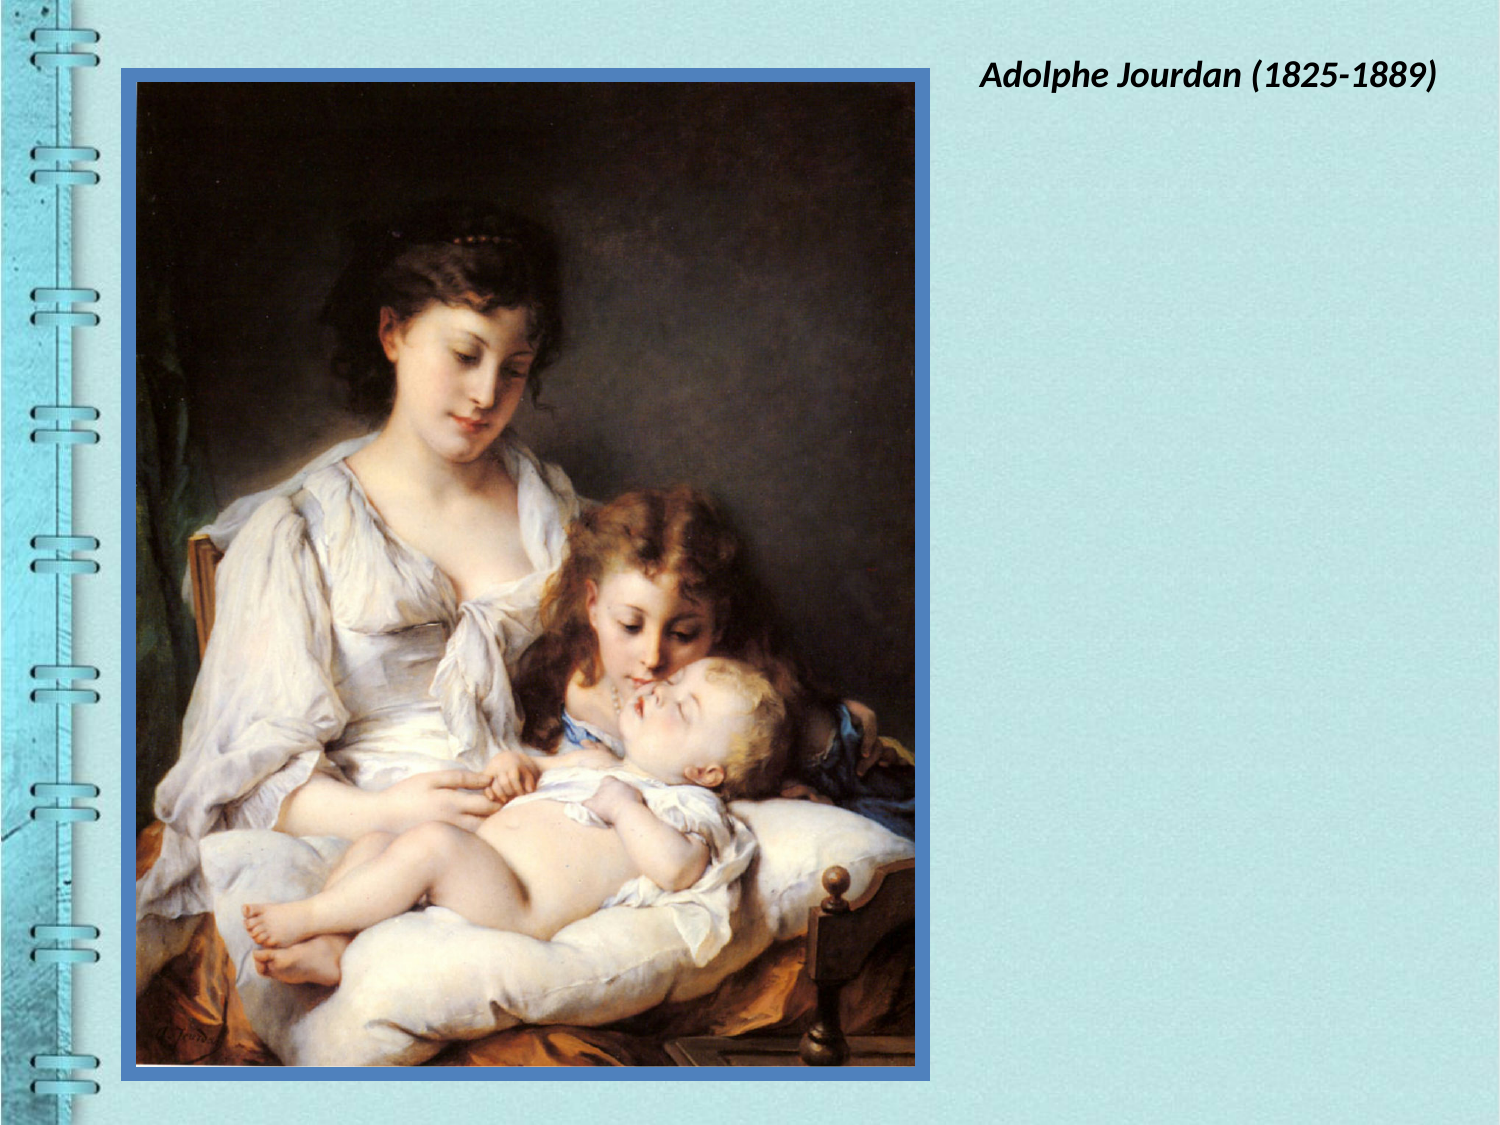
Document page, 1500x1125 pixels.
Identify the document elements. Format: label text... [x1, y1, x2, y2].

text_box Adolphe Jourdan (1825-1889) [965, 42, 1453, 103]
picture [0, 0, 1500, 1125]
